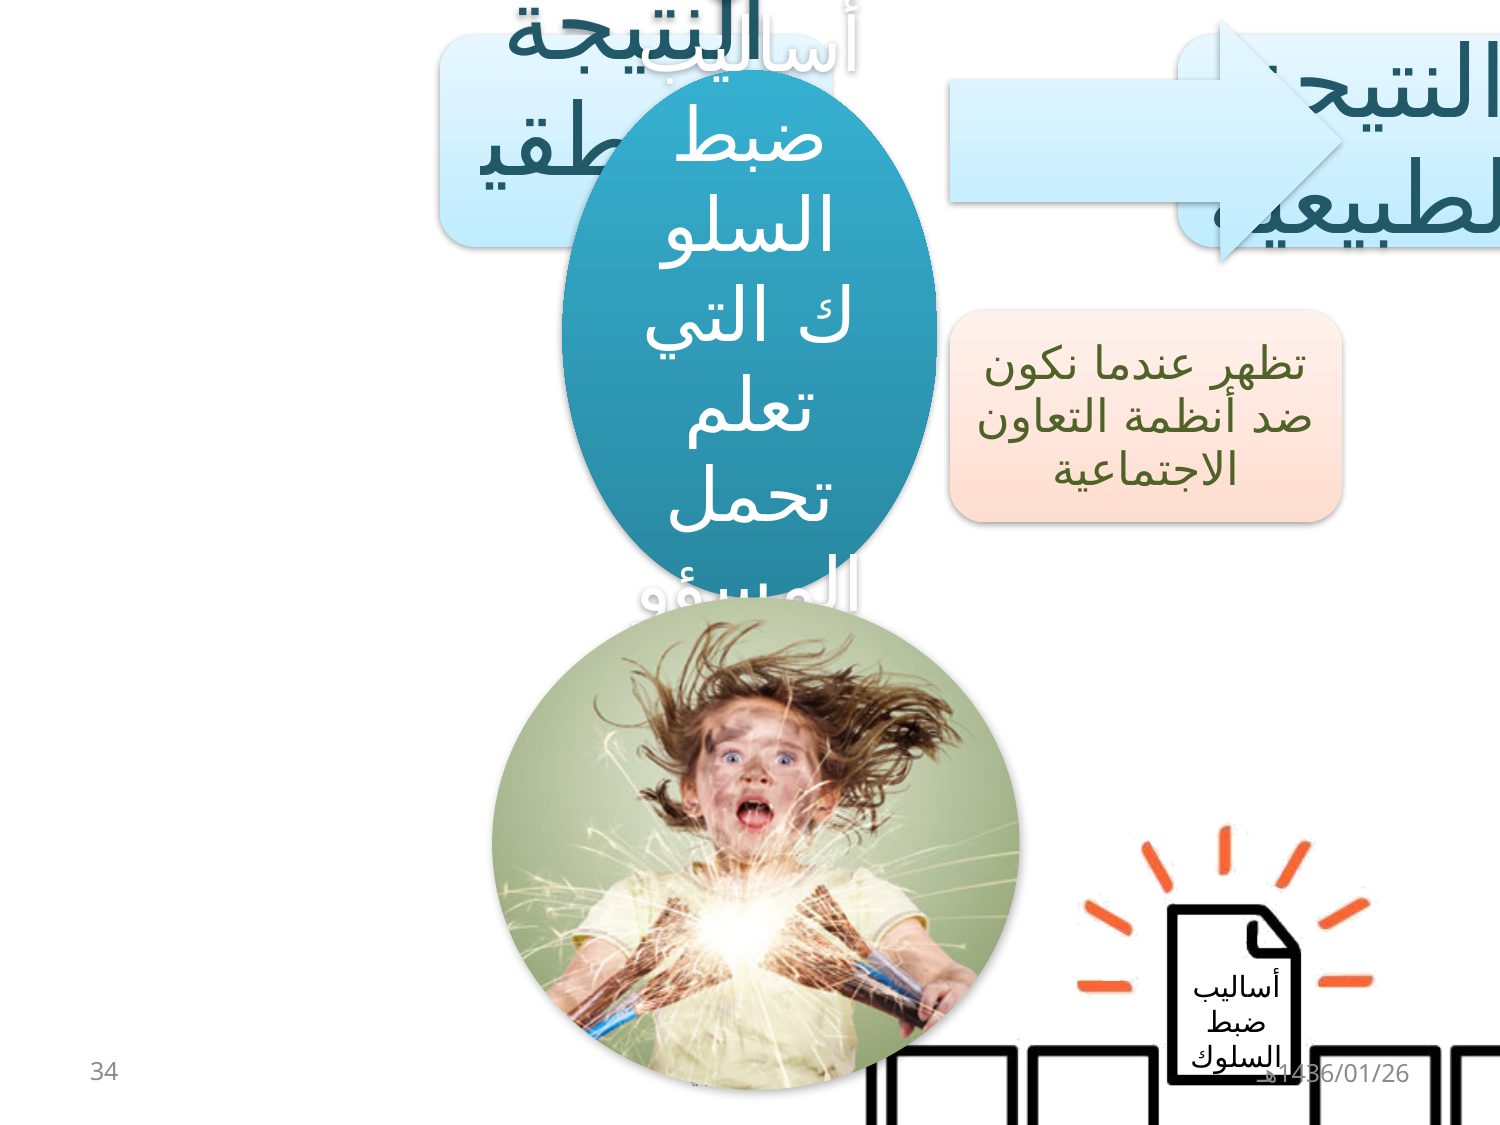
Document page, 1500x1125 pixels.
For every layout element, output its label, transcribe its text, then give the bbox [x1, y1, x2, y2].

picture [491, 597, 1500, 1125]
slide_number 34 [75, 1042, 425, 1103]
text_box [0, 34, 833, 703]
footer لينا المطيري [512, 1097, 822, 1103]
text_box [833, 34, 1500, 703]
